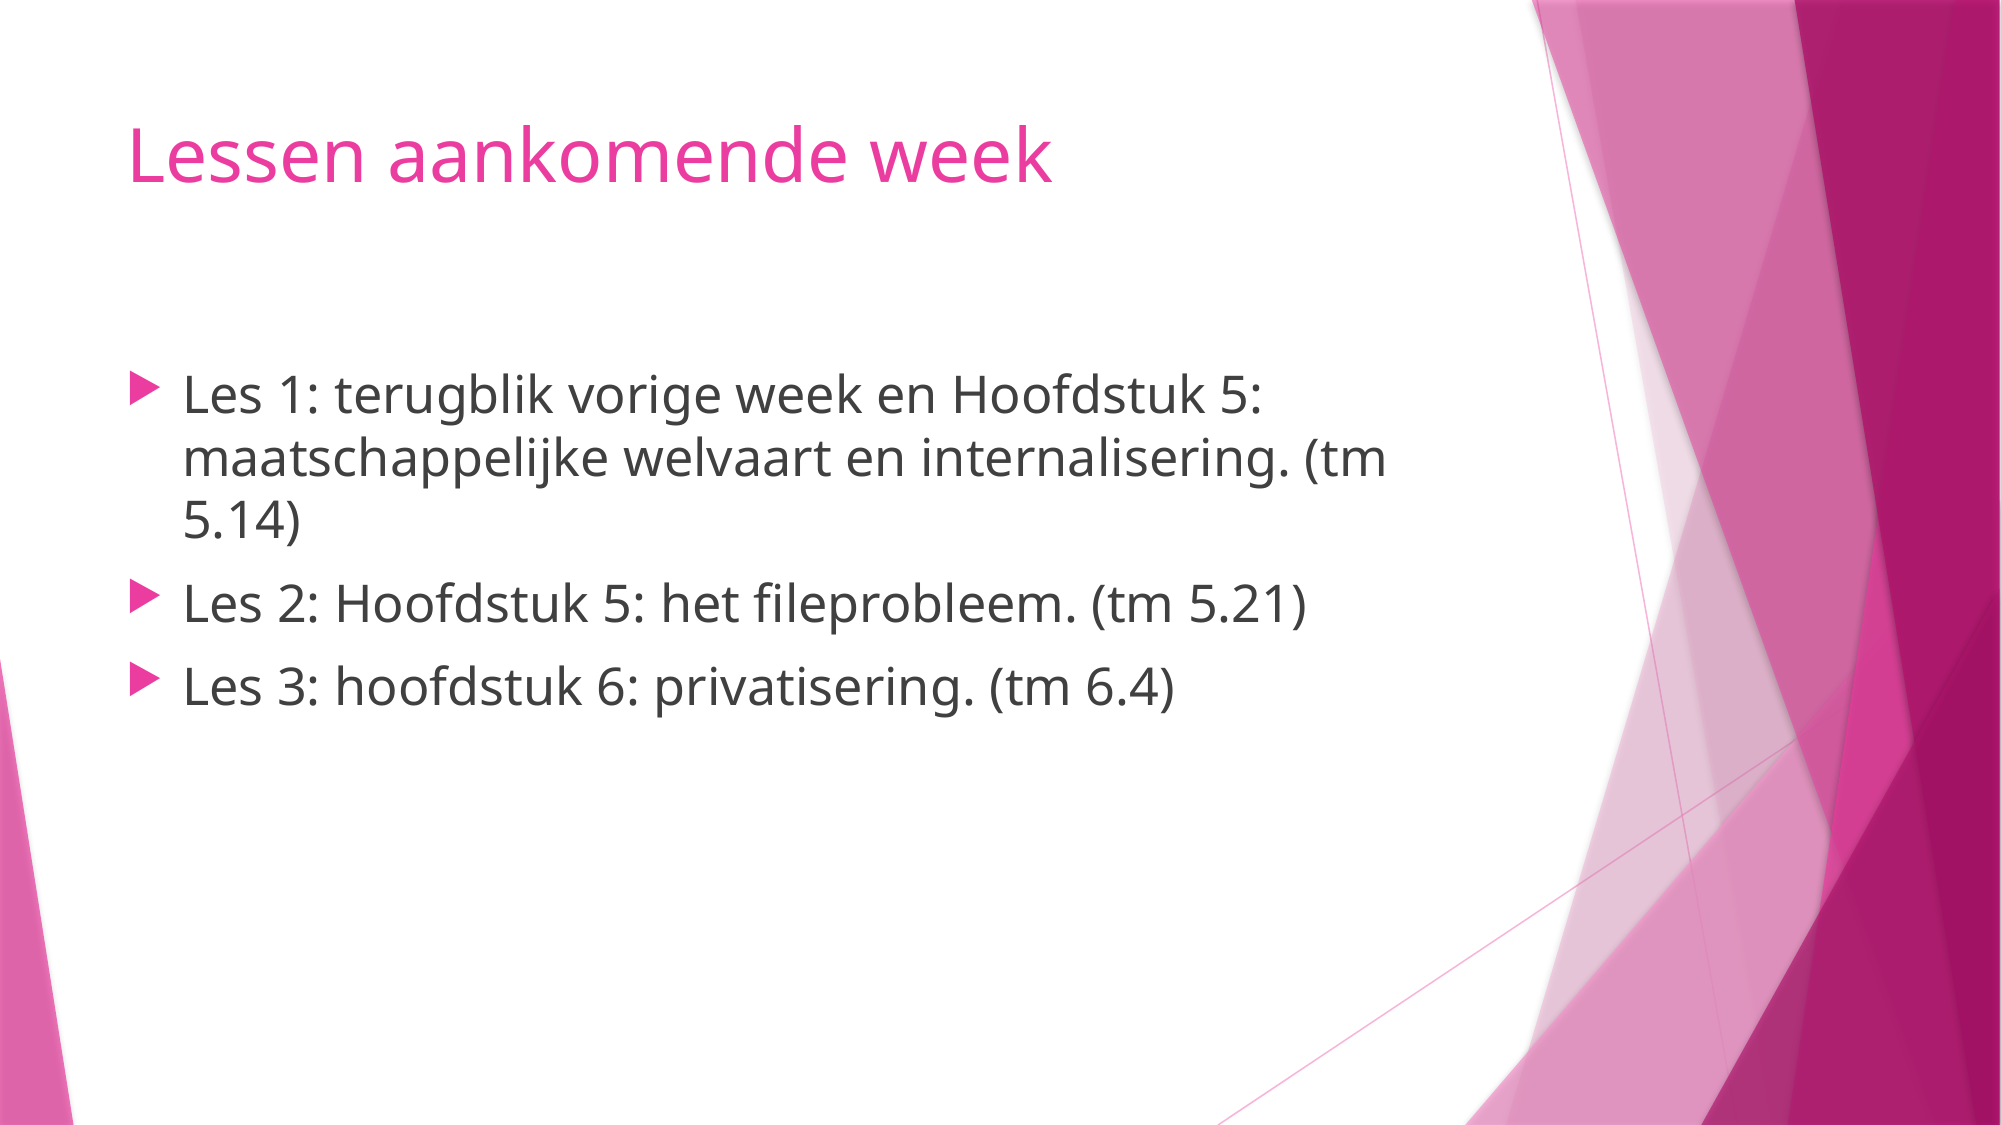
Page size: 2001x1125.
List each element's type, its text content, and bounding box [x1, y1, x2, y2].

title Lessen aankomende week [111, 99, 1522, 317]
list Les 1: terugblik vorige week en Hoofdstuk 5: maatschappelijke welvaart en internalisering. (tm 5.14) Les 2: Hoofdstuk 5: het fileprobleem. (tm 5.21) Les 3: hoofdstuk 6: privatisering. (tm 6.4) [111, 354, 1522, 992]
